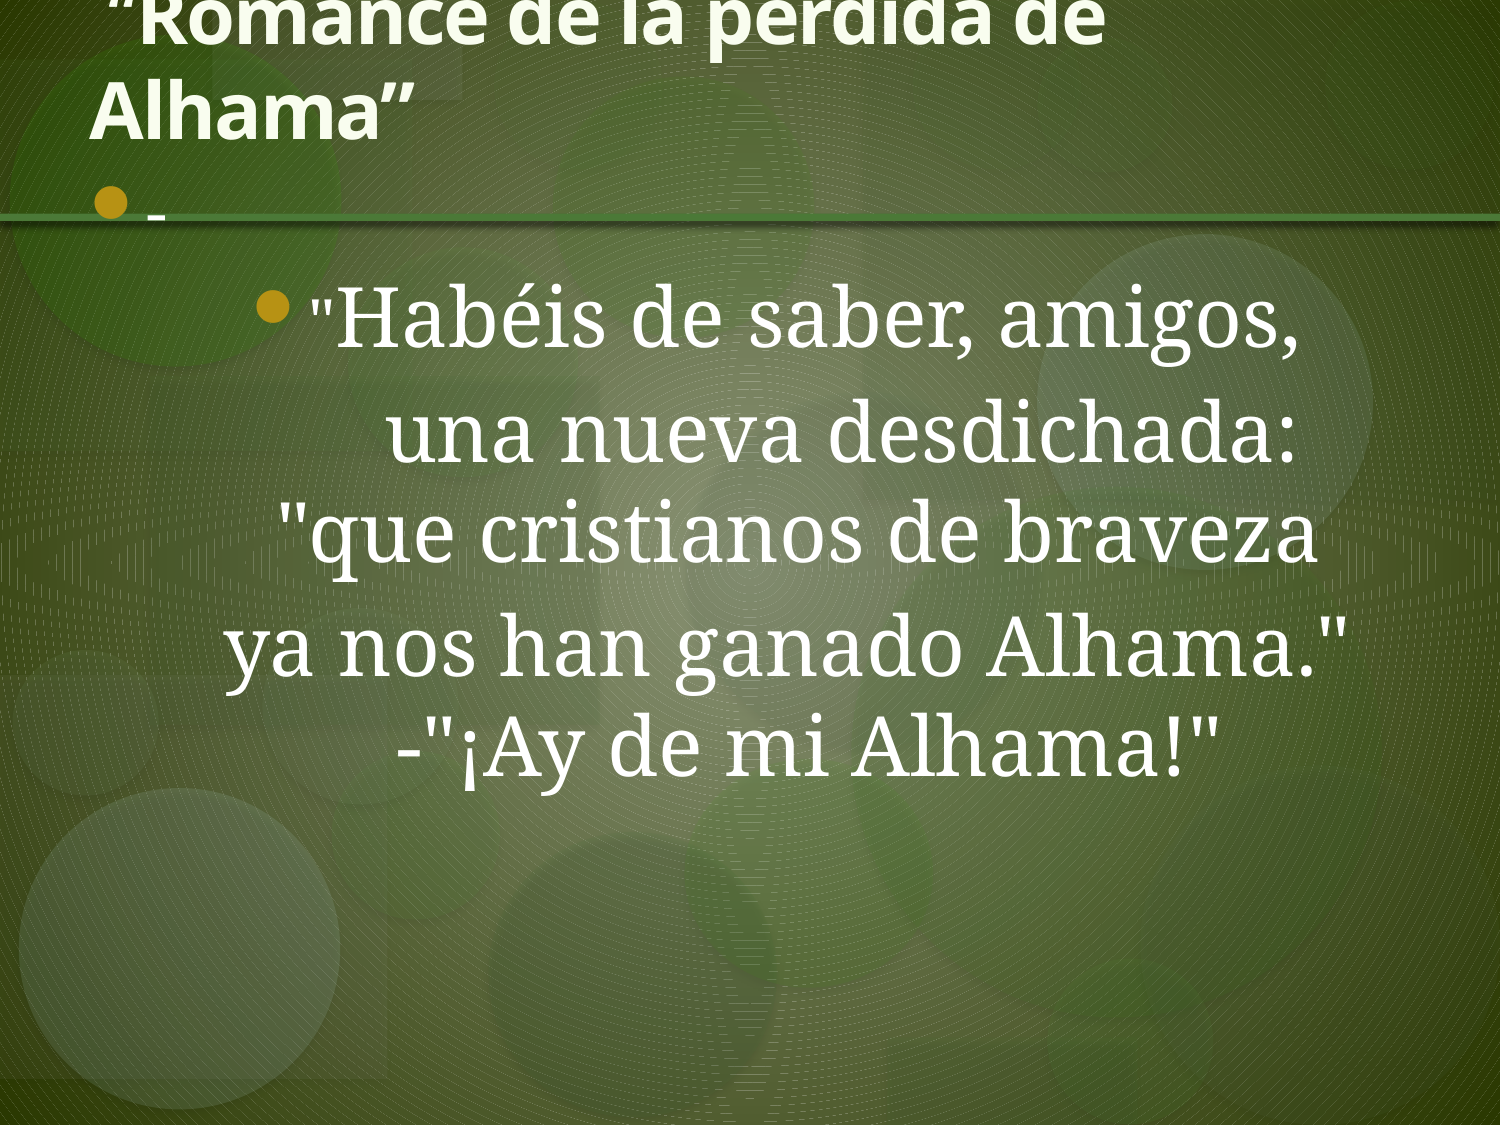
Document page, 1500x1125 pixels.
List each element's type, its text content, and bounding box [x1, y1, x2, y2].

list - "Habéis de saber, amigos, una nueva desdichada: "que cristianos de braveza ya nos han ganado Alhama." -"¡Ay de mi Alhama!" [75, 162, 1500, 1000]
title “Romance de la pérdida de Alhama” [75, 26, 1425, 162]
